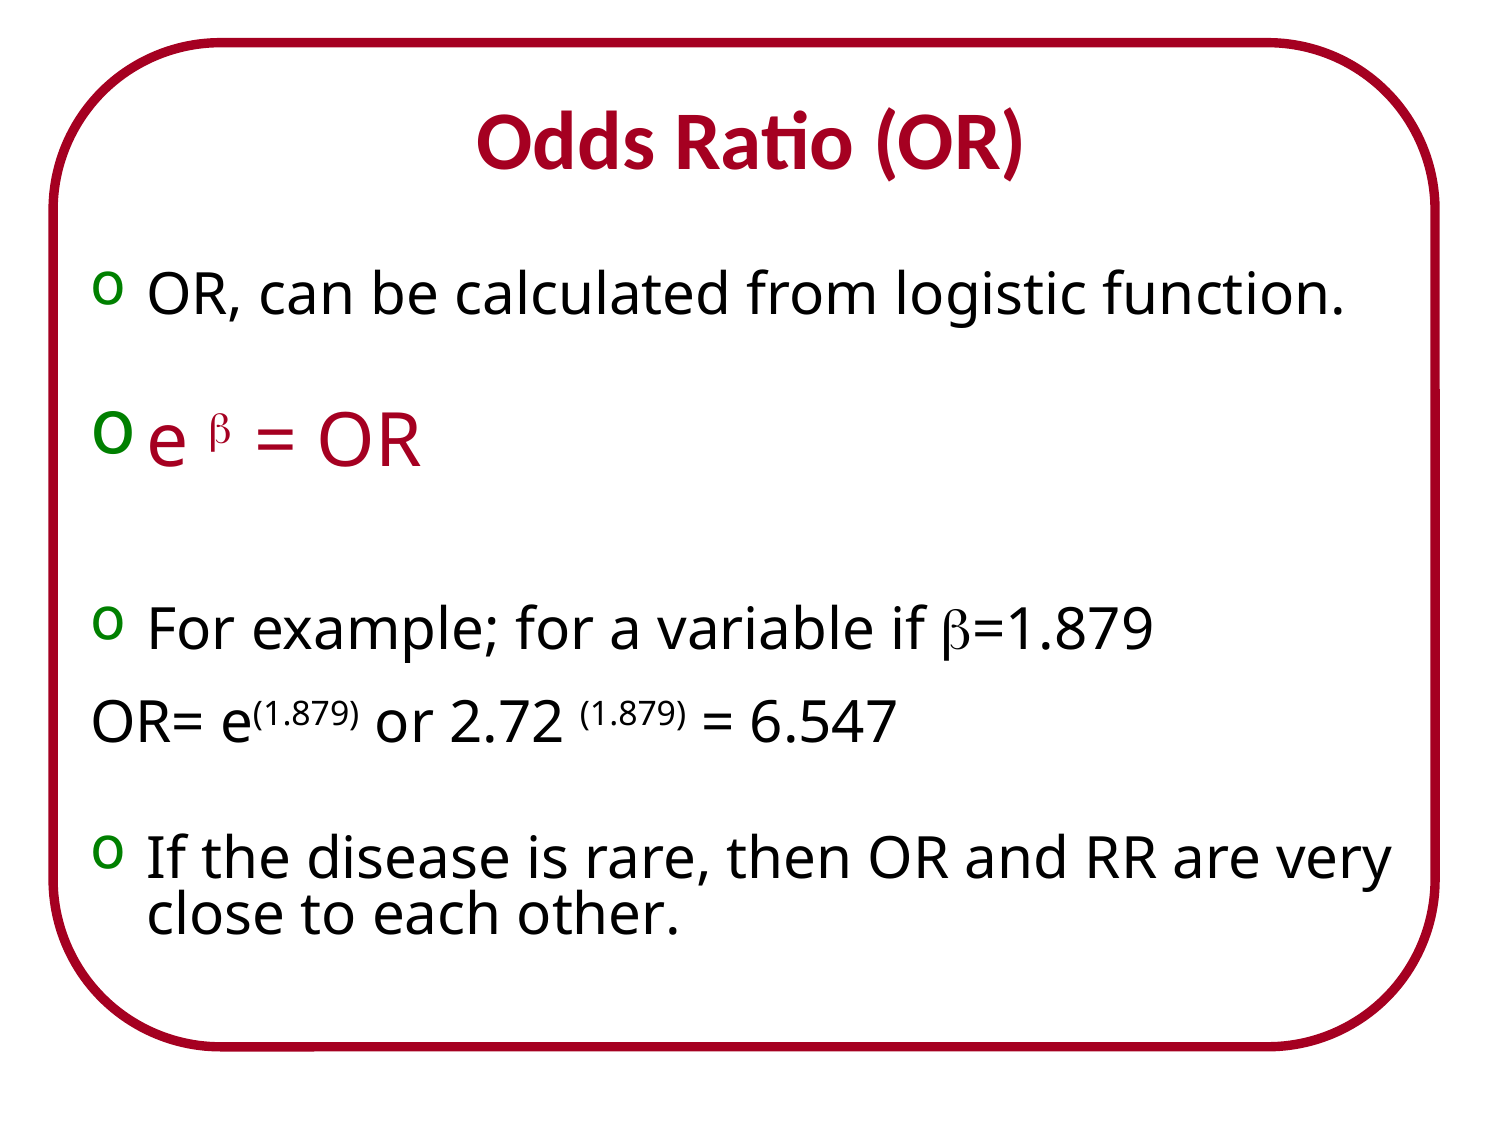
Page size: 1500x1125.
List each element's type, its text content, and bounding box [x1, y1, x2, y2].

list OR, can be calculated from logistic function. e  = OR For example; for a variable if =1.879 OR= e(1.879) or 2.72 (1.879) = 6.547 If the disease is rare, then OR and RR are very close to each other. [74, 262, 1426, 1012]
title Odds Ratio (OR) [76, 42, 1428, 231]
